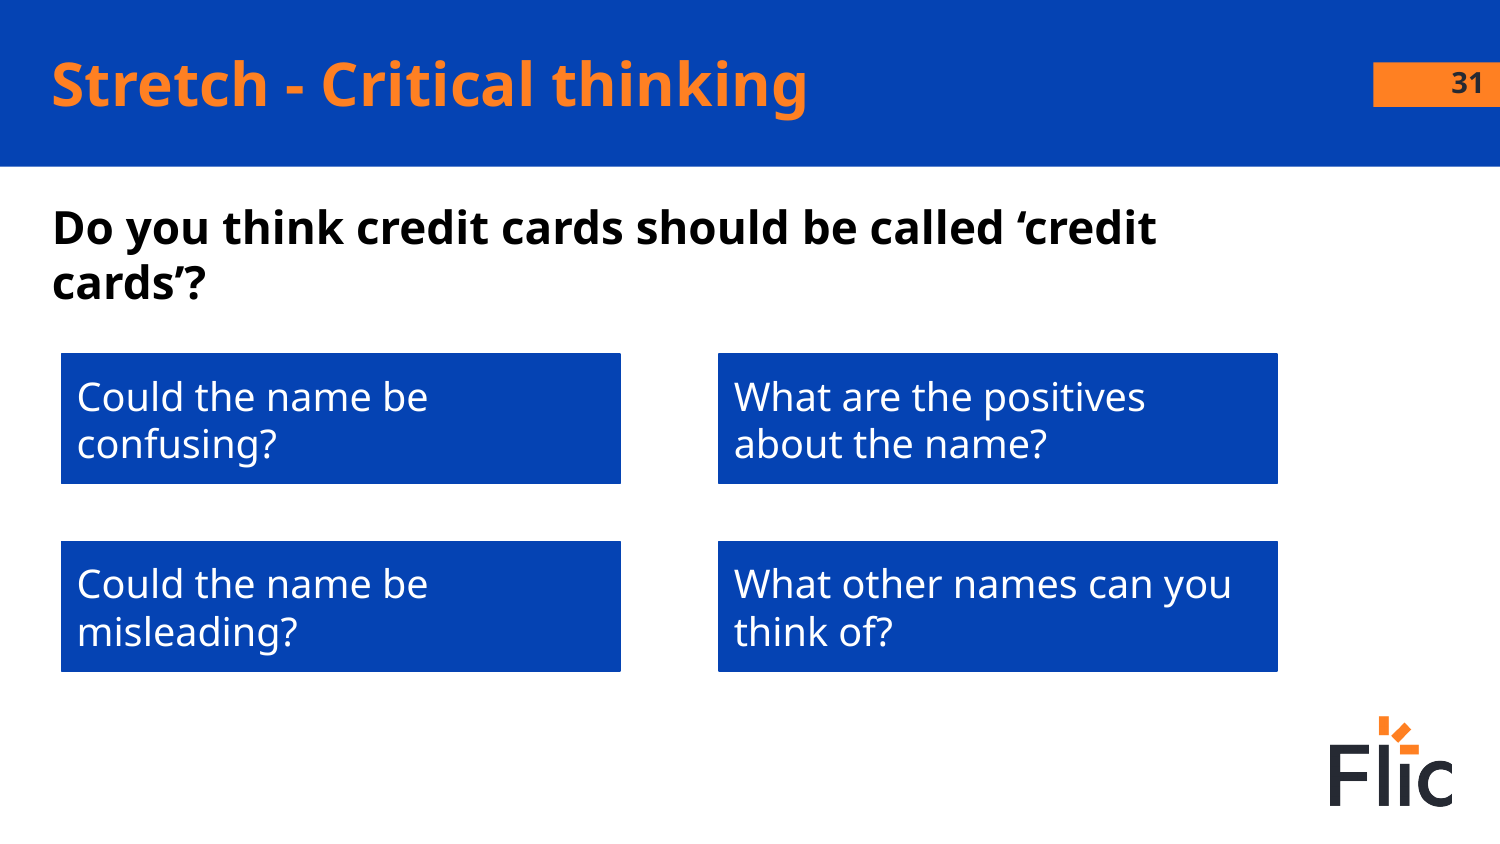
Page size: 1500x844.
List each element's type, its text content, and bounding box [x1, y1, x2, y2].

text_box What are the positives about the name? [718, 354, 1278, 484]
text_box Do you think credit cards should be called ‘credit cards’? [36, 183, 1266, 324]
text_box Could the name be confusing? [61, 354, 621, 484]
text_box What other names can you think of? [718, 541, 1278, 671]
picture [1330, 716, 1452, 807]
title Stretch - Critical thinking [36, 39, 1306, 125]
slide_number 31 [1410, 49, 1500, 115]
text_box Could the name be misleading? [61, 541, 621, 671]
